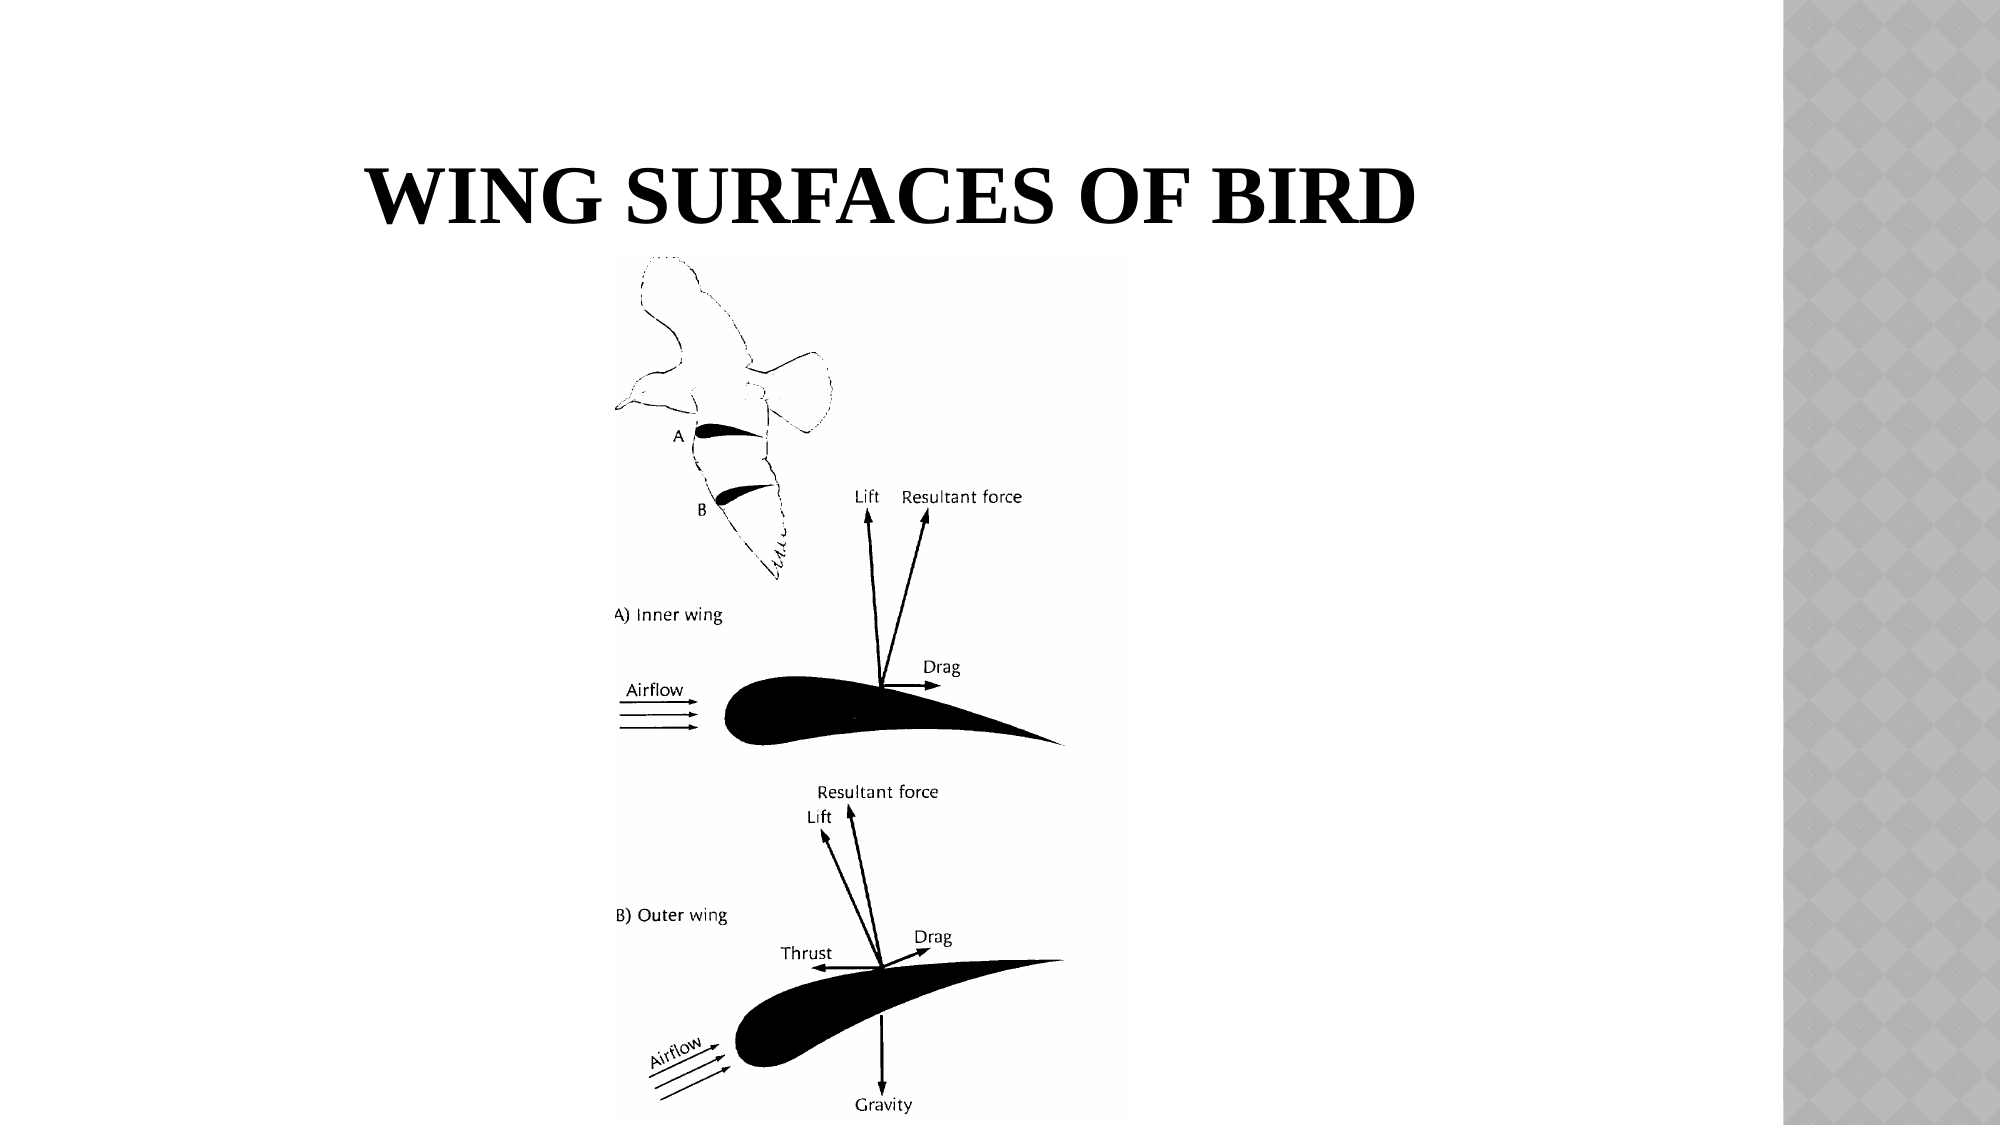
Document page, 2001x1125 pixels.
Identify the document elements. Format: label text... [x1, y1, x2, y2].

title Wing surfaces of bird [99, 52, 1684, 240]
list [614, 257, 1130, 1119]
